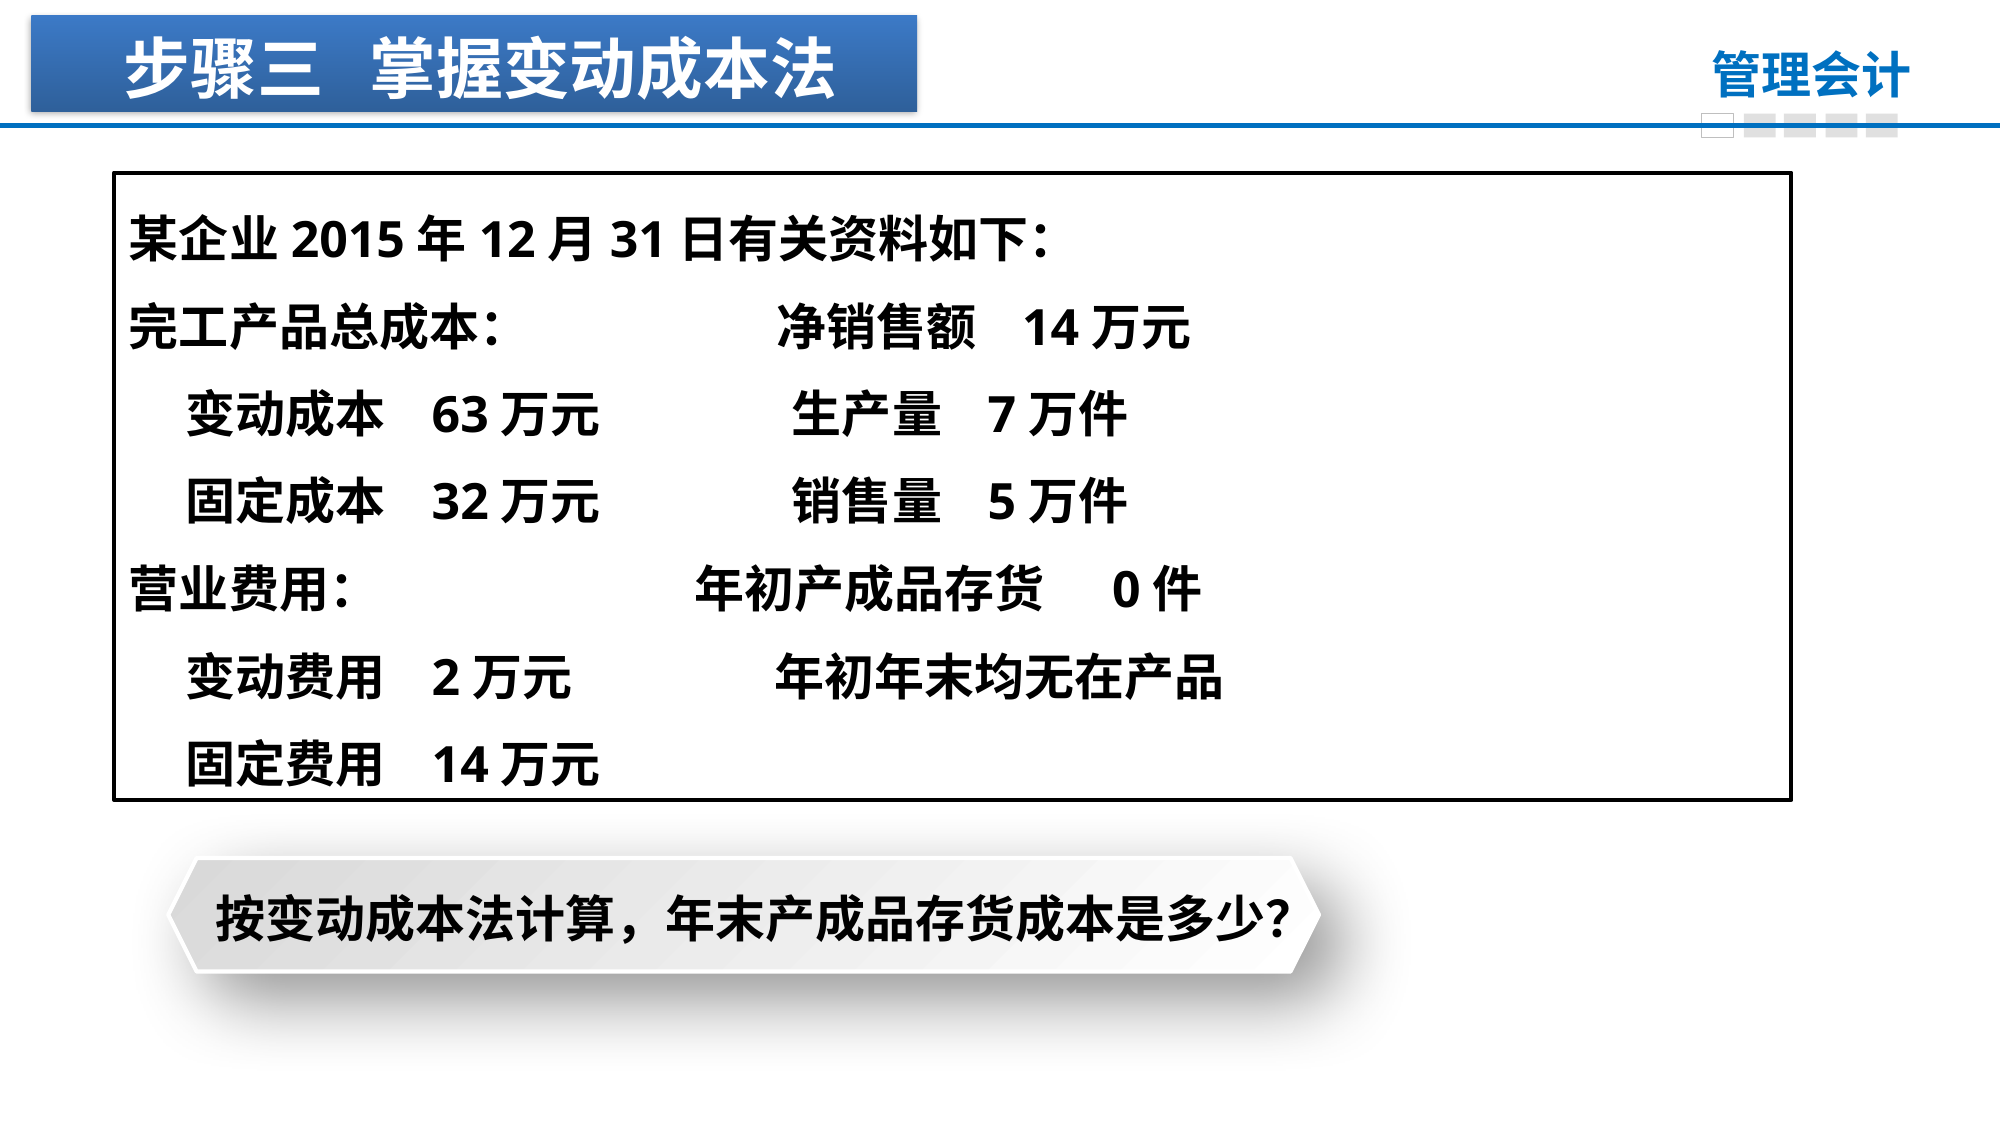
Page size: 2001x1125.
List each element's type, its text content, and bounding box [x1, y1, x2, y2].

text_box 某企业2015年12月31日有关资料如下： 完工产品总成本： 净销售额 14万元 变动成本 63万元 生产量 7万件 固定成本 32万元 销售量 5万件 营业费用： 年初产成品存货 0件 变动费用 2万元 年初年末均无在产品 固定费用 14万元 [112, 171, 1793, 802]
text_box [31, 14, 918, 197]
text_box [166, 855, 1308, 974]
text_box 按变动成本法计算，年末产成品存货成本是多少？ [215, 887, 1367, 948]
